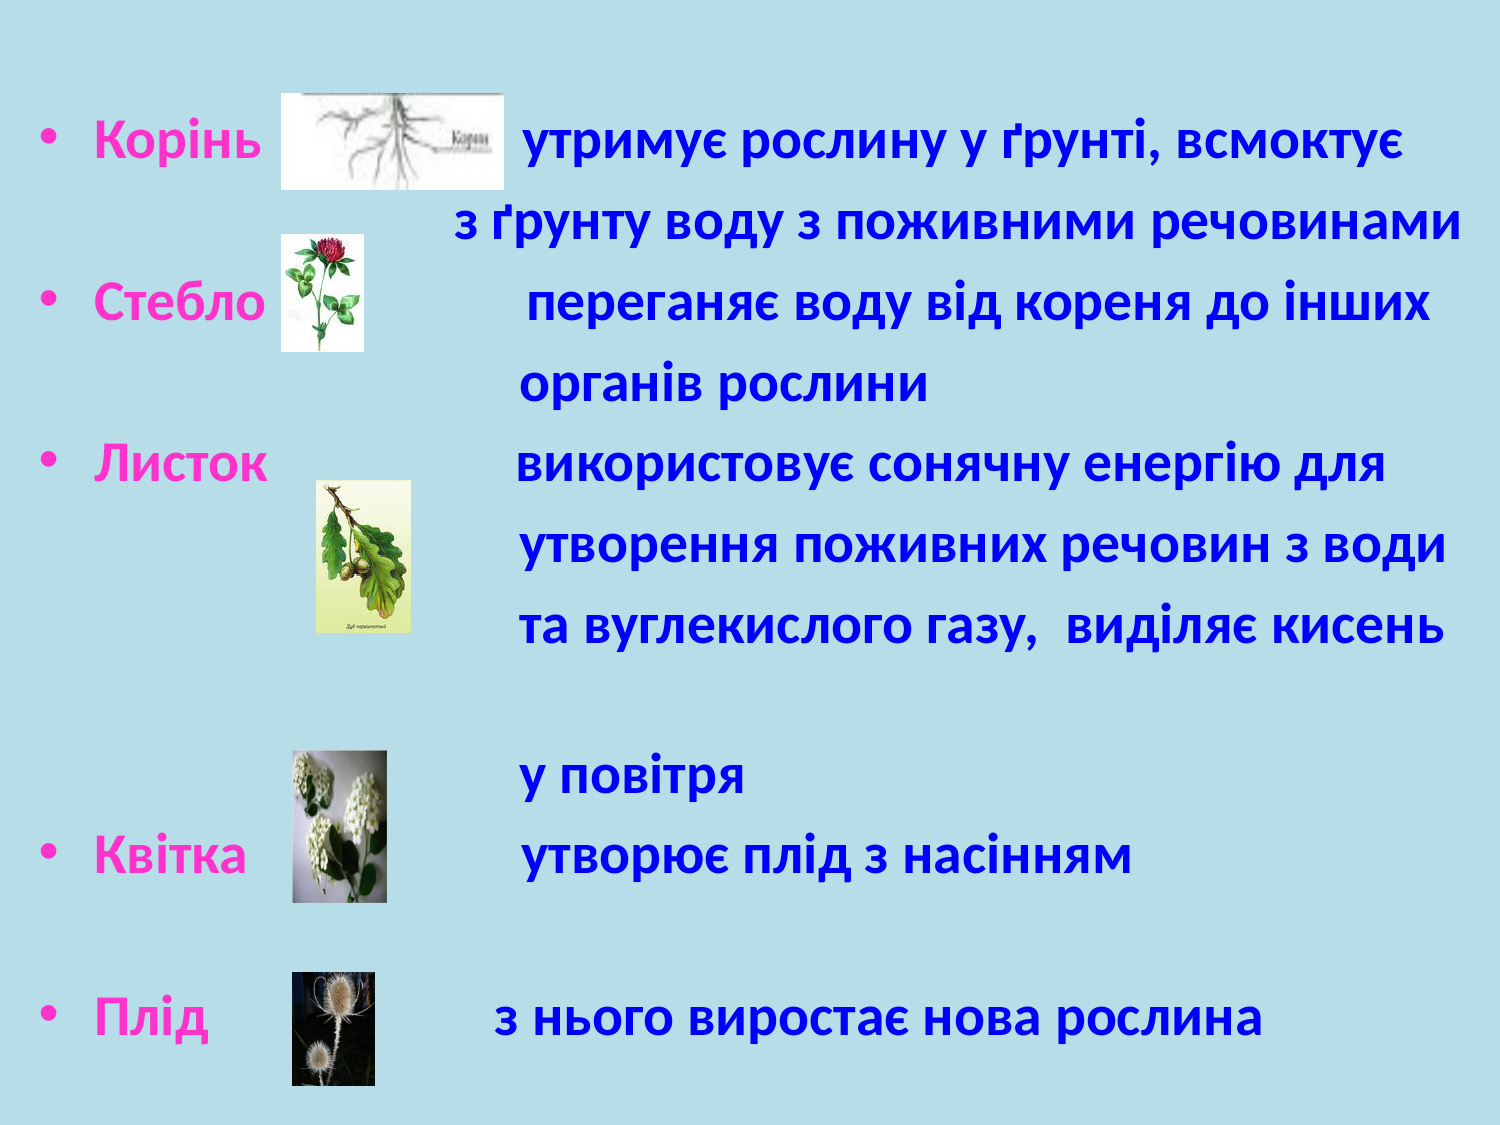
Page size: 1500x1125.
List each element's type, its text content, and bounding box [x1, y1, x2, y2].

list Корінь утримує рослину у ґрунті, всмоктує з ґрунту воду з поживними речовинами Стебло переганяє воду від кореня до інших органів рослини Листок використовує сонячну енергію для утворення поживних речовин з води та вуглекислого газу, виділяє кисень у повітря Квітка утворює плід з насінням Плід з нього виростає нова рослина [23, 93, 1500, 1090]
picture [292, 749, 387, 903]
picture [316, 480, 411, 633]
picture [280, 234, 364, 352]
picture [280, 93, 505, 190]
picture [292, 972, 376, 1087]
